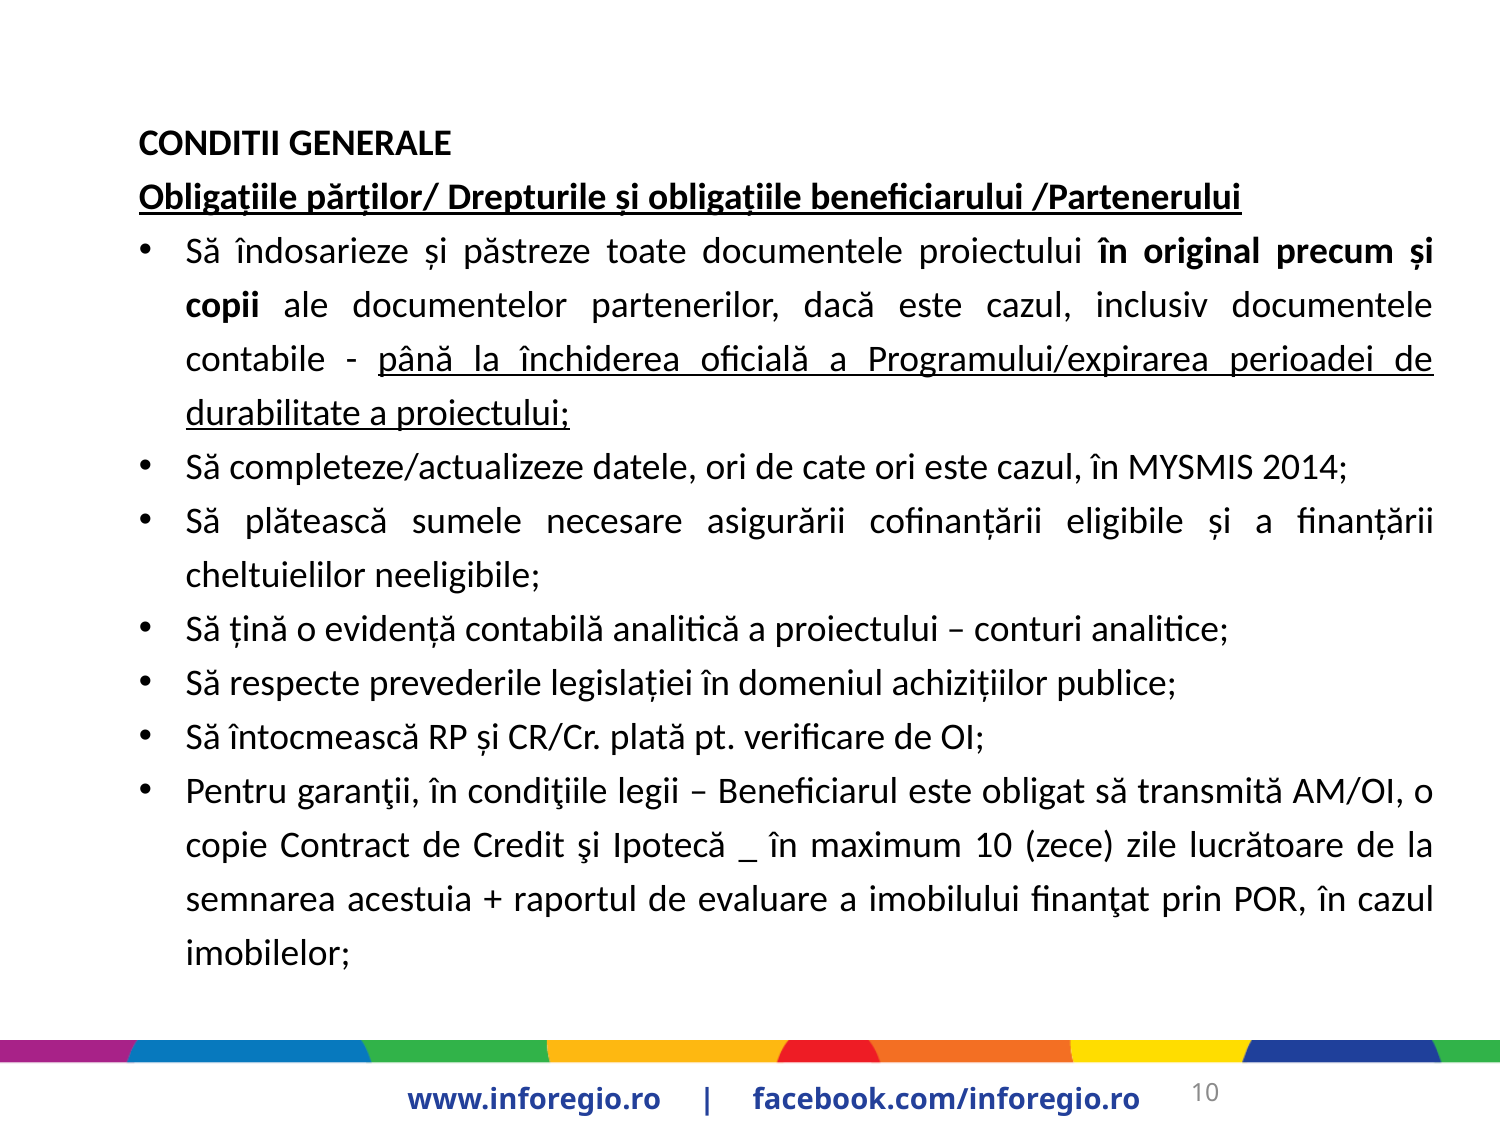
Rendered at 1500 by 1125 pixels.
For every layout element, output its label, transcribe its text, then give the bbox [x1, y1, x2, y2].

slide_number 10 [1163, 1075, 1235, 1124]
picture [0, 1040, 1500, 1066]
text_box CONDITII GENERALE Obligațiile părților/ Drepturile și obligațiile beneficiarului /Partenerului Să îndosarieze și păstreze toate documentele proiectului în original precum şi copii ale documentelor partenerilor, dacă este cazul, inclusiv documentele contabile - până la închiderea oficială a Programului/expirarea perioadei de durabilitate a proiectului; Să completeze/actualizeze datele, ori de cate ori este cazul, în MYSMIS 2014; Să plătească sumele necesare asigurării cofinanţării eligibile şi a finanţării cheltuielilor neeligibile; Să ţină o evidenţă contabilă analitică a proiectului – conturi analitice; Să respecte prevederile legislaţiei în domeniul achiziţiilor publice; Să întocmească RP şi CR/Cr. plată pt. verificare de OI; Pentru garanţii, în condiţiile legii – Beneficiarul este obligat să transmită AM/OI, o copie Contract de Credit şi Ipotecă _ în maximum 10 (zece) zile lucrătoare de la semnarea acestuia + raportul de evaluare a imobilului finanţat prin POR, în cazul imobilelor; [123, 101, 1449, 981]
text_box www.inforegio.ro | facebook.com/inforegio.ro [392, 1075, 1156, 1123]
